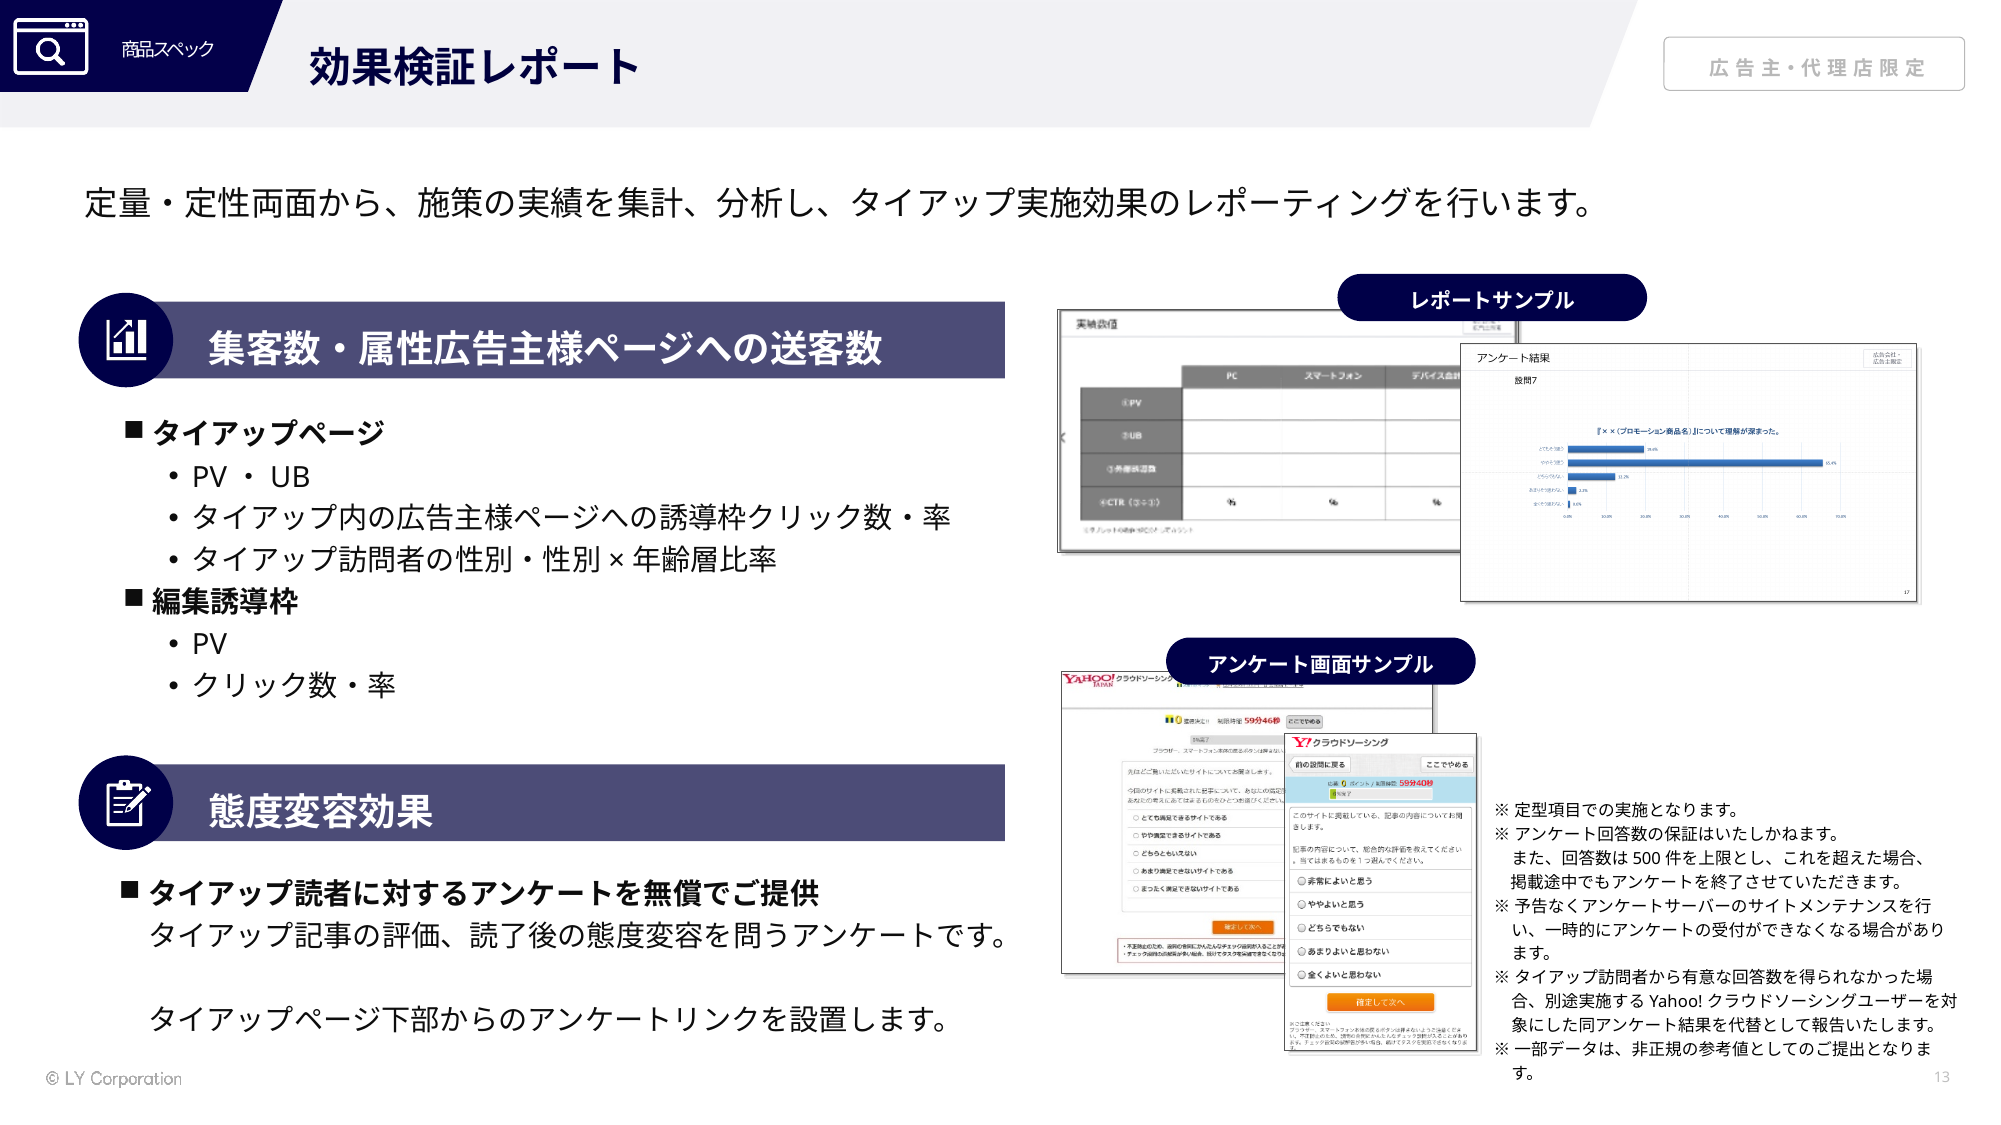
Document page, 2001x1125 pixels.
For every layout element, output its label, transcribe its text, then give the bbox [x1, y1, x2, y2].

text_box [78, 754, 1006, 995]
text_box アンケート画面サンプル [1166, 637, 1476, 685]
text_box ※定型項目での実施となります。 ※アンケート回答数の保証はいたしかねます。 また、回答数は500件を上限とし、これを超えた場合、 掲載途中でもアンケートを終了させていただきます。 ※予告なくアンケートサーバーのサイトメンテナンスを行い、一時的にアンケートの受付ができなくなる場合があります。 ※タイアップ訪問者から有意な回答数を得られなかった場合、別途実施するYahoo!クラウドソーシングユーザーを対象にした同アンケート結果を代替として報告いたします。 ※一部データは、非正規の参考値としてのご提出となります。 [1493, 795, 1962, 1083]
list 商品スペック [97, 13, 240, 81]
picture [46, 1071, 181, 1088]
text_box 定量・定性両面から、施策の実績を集計、分析し、タイアップ実施効果のレポーティングを行います。 [85, 173, 1922, 222]
picture [1061, 671, 1477, 1051]
text_box レポートサンプル [1337, 273, 1648, 322]
picture [8, 4, 92, 88]
list 効果検証レポート [309, 41, 1645, 97]
picture [1057, 309, 1917, 602]
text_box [78, 292, 1006, 705]
